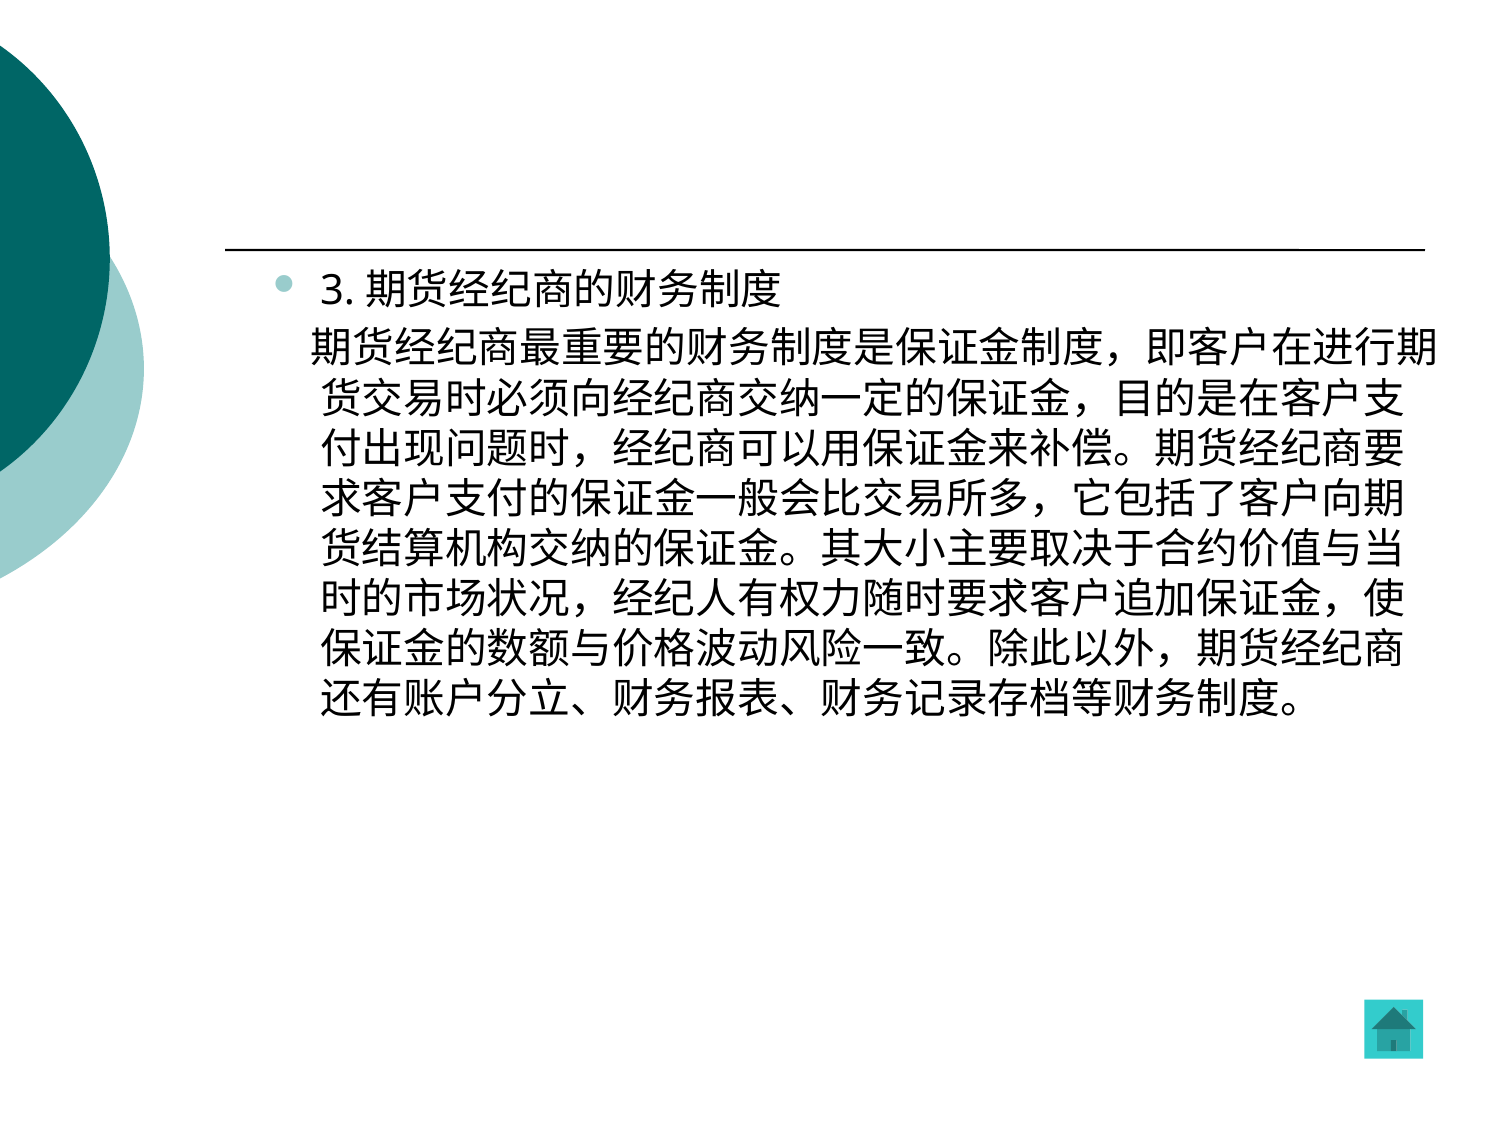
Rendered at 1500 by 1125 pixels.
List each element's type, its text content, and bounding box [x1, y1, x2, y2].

text_box [1364, 999, 1424, 1059]
list 3.期货经纪商的财务制度 期货经纪商最重要的财务制度是保证金制度，即客户在进行期货交易时必须向经纪商交纳一定的保证金，目的是在客户支付出现问题时，经纪商可以用保证金来补偿。期货经纪商要求客户支付的保证金一般会比交易所多，它包括了客户向期货结算机构交纳的保证金。其大小主要取决于合约价值与当时的市场状况，经纪人有权力随时要求客户追加保证金，使保证金的数额与价格波动风险一致。除此以外，期货经纪商还有账户分立、财务报表、财务记录存档等财务制度。 [182, 255, 1460, 931]
